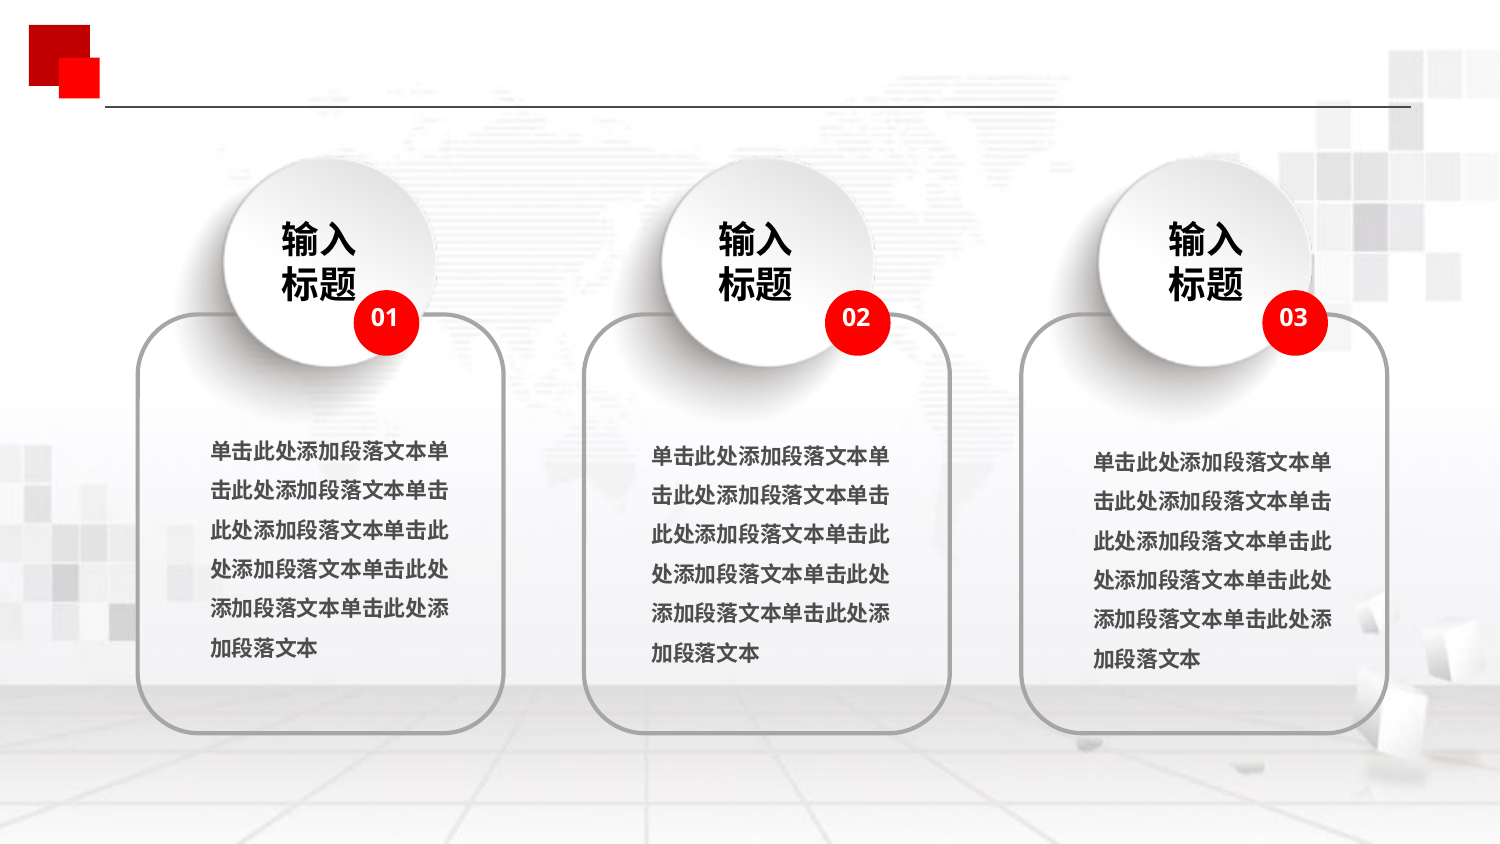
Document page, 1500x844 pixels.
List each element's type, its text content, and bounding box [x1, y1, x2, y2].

picture [0, 0, 1500, 844]
text_box [135, 323, 506, 736]
text_box [581, 318, 952, 736]
text_box 单击此处添加段落文本单击此处添加段落文本单击此处添加段落文本单击此处添加段落文本单击此处添加段落文本单击此处添加段落文本 [1078, 427, 1357, 679]
text_box 单击此处添加段落文本单击此处添加段落文本单击此处添加段落文本单击此处添加段落文本单击此处添加段落文本单击此处添加段落文本 [195, 441, 474, 668]
text_box 单击此处添加段落文本单击此处添加段落文本单击此处添加段落文本单击此处添加段落文本单击此处添加段落文本单击此处添加段落文本 [636, 421, 916, 673]
text_box [1019, 318, 1390, 736]
